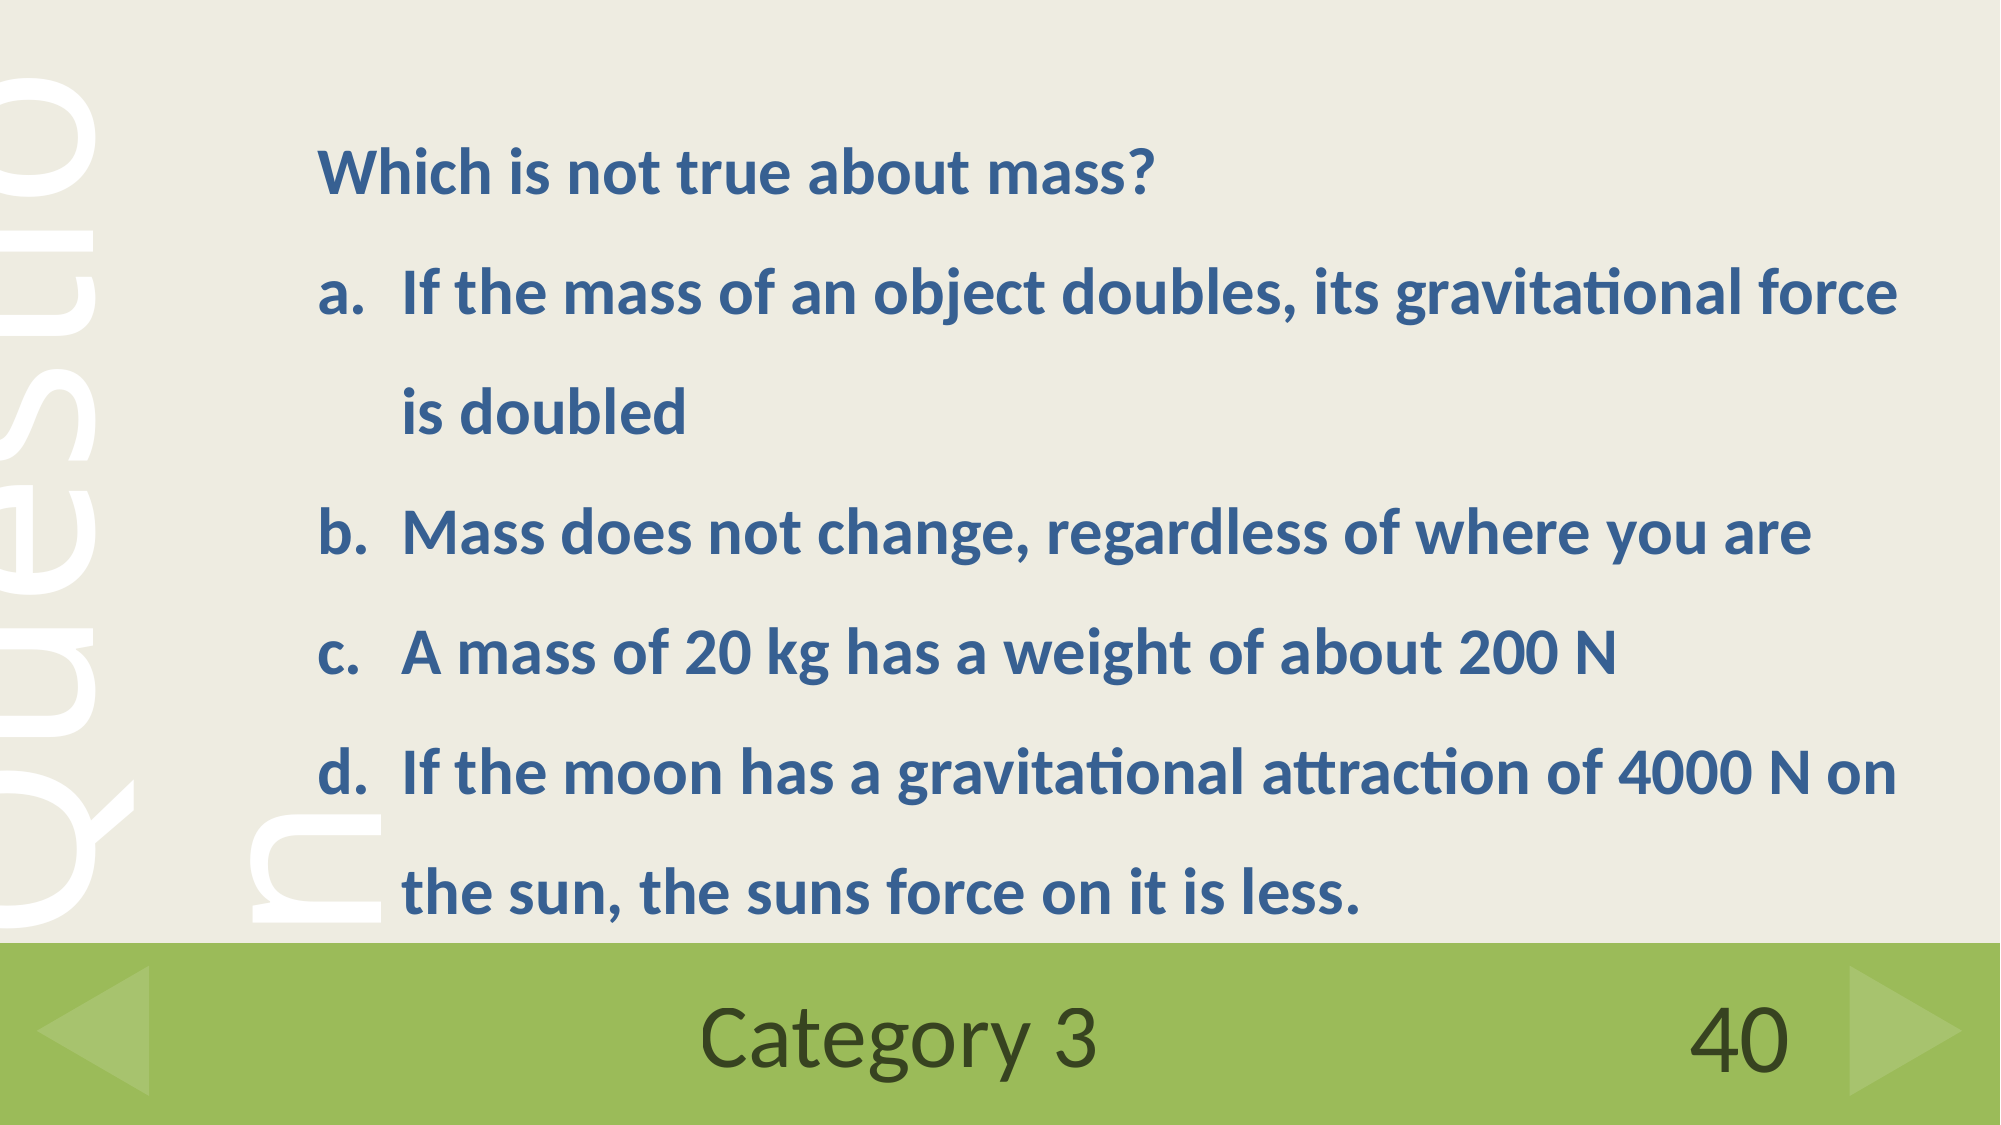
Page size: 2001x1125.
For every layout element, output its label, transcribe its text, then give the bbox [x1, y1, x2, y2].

title Category 3 [0, 937, 1800, 1125]
list Which is not true about mass? If the mass of an object doubles, its gravitational force is doubled Mass does not change, regardless of where you are A mass of 20 kg has a weight of about 200 N If the moon has a gravitational attraction of 4000 N on the sun, the suns force on it is less. [302, 96, 1958, 920]
list 40 [1800, 967, 1806, 1097]
